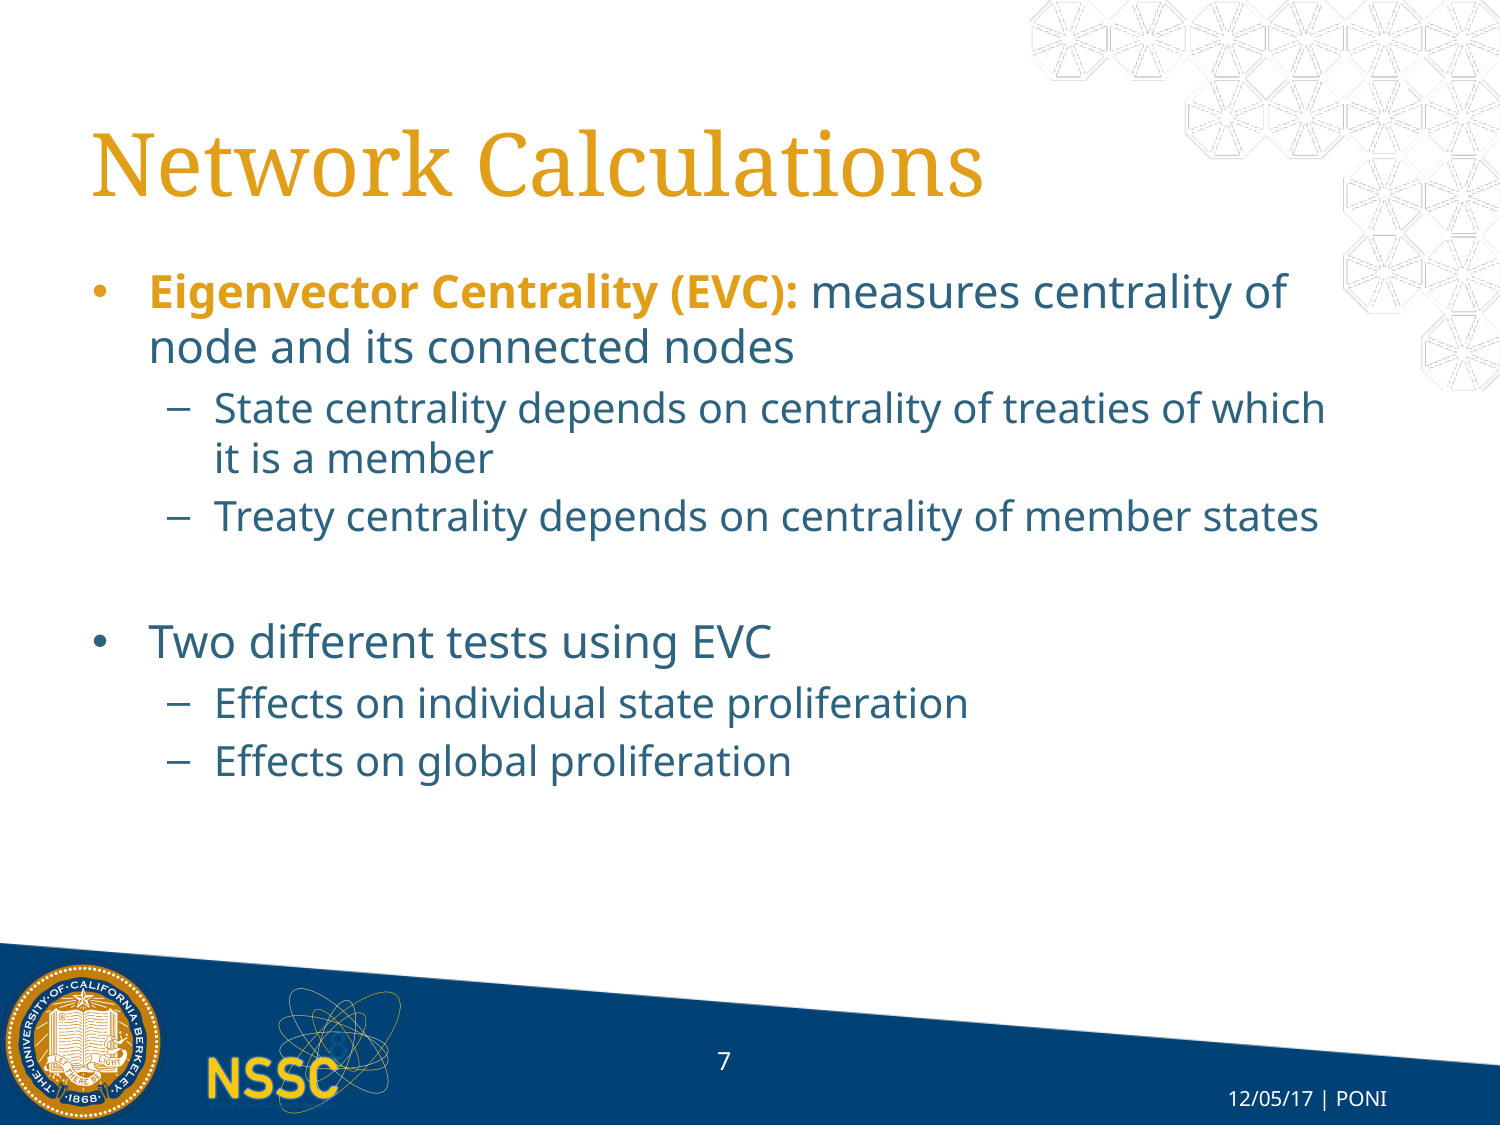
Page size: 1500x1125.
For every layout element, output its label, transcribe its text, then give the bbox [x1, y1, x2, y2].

picture [198, 987, 407, 1123]
title Network Calculations [75, 66, 1349, 256]
picture [0, 959, 166, 1125]
list Eigenvector Centrality (EVC): measures centrality of node and its connected nodes State centrality depends on centrality of treaties of which it is a member Treaty centrality depends on centrality of member states Two different tests using EVC Effects on individual state proliferation Effects on global proliferation [77, 255, 1347, 925]
